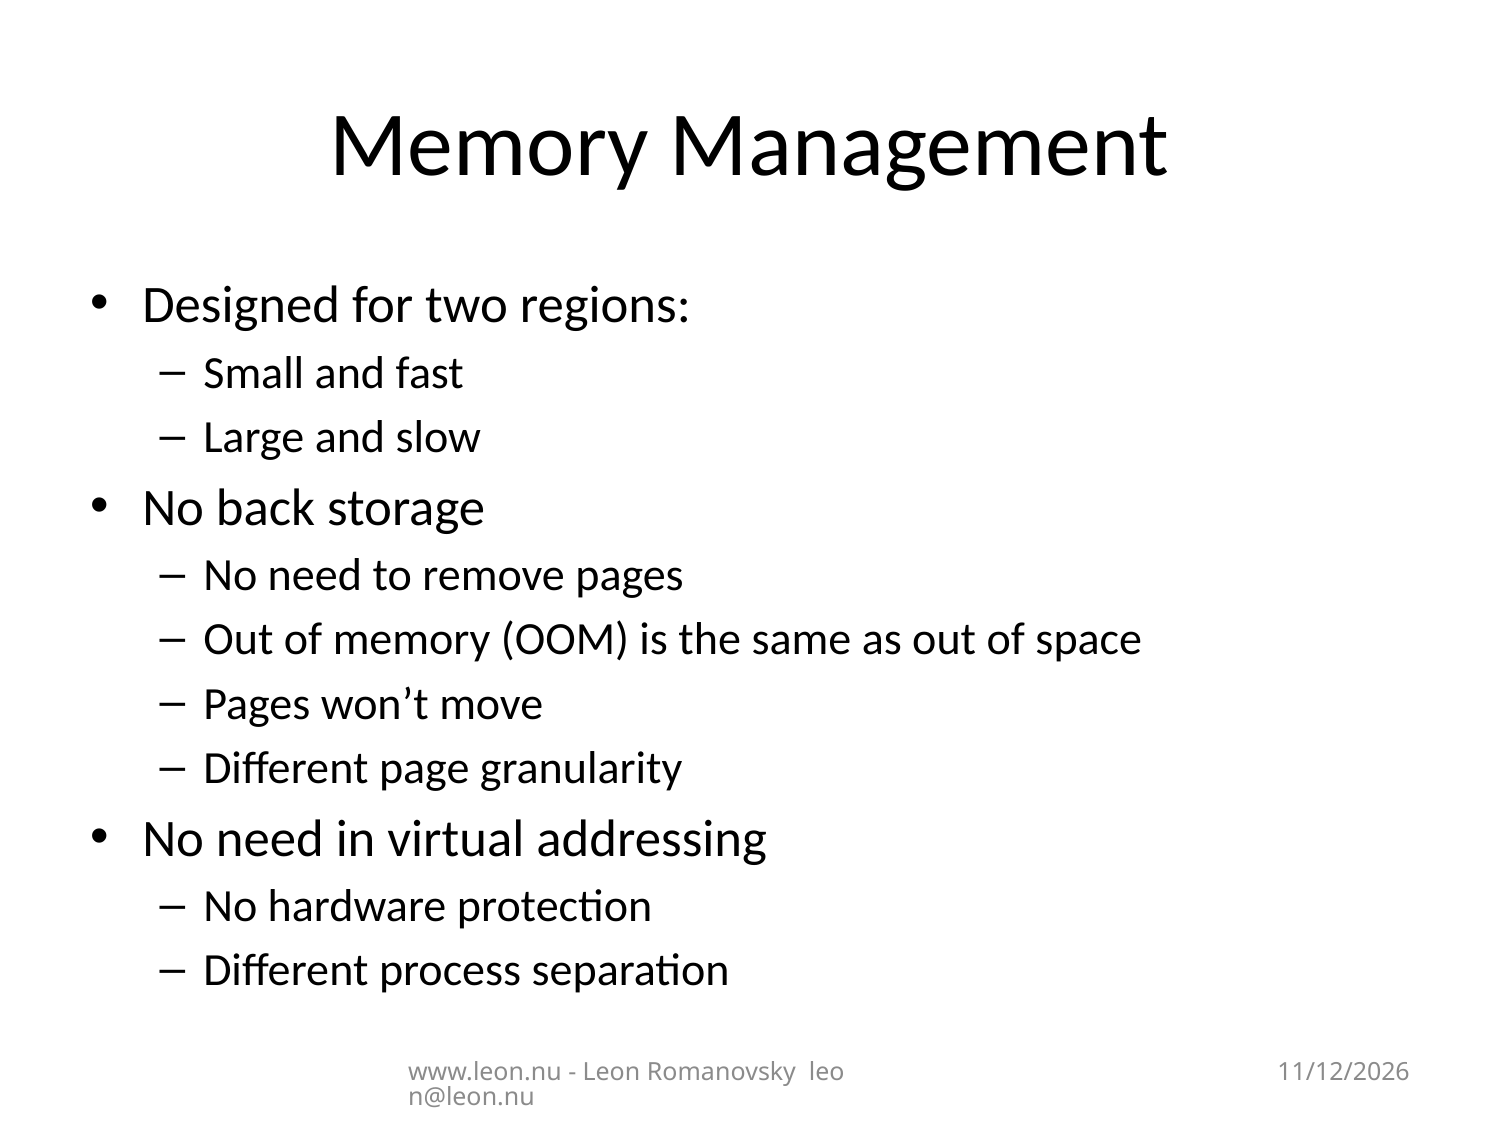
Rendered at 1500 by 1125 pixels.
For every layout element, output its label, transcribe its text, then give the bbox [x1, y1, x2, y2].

list Designed for two regions: Small and fast Large and slow No back storage No need to remove pages Out of memory (OOM) is the same as out of space Pages won’t move Different page granularity No need in virtual addressing No hardware protection Different process separation [75, 262, 1425, 1005]
footer www.leon.nu - Leon Romanovsky leon@leon.nu [512, 1042, 988, 1103]
title Memory Management [75, 45, 1425, 233]
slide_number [1074, 1042, 1425, 1103]
